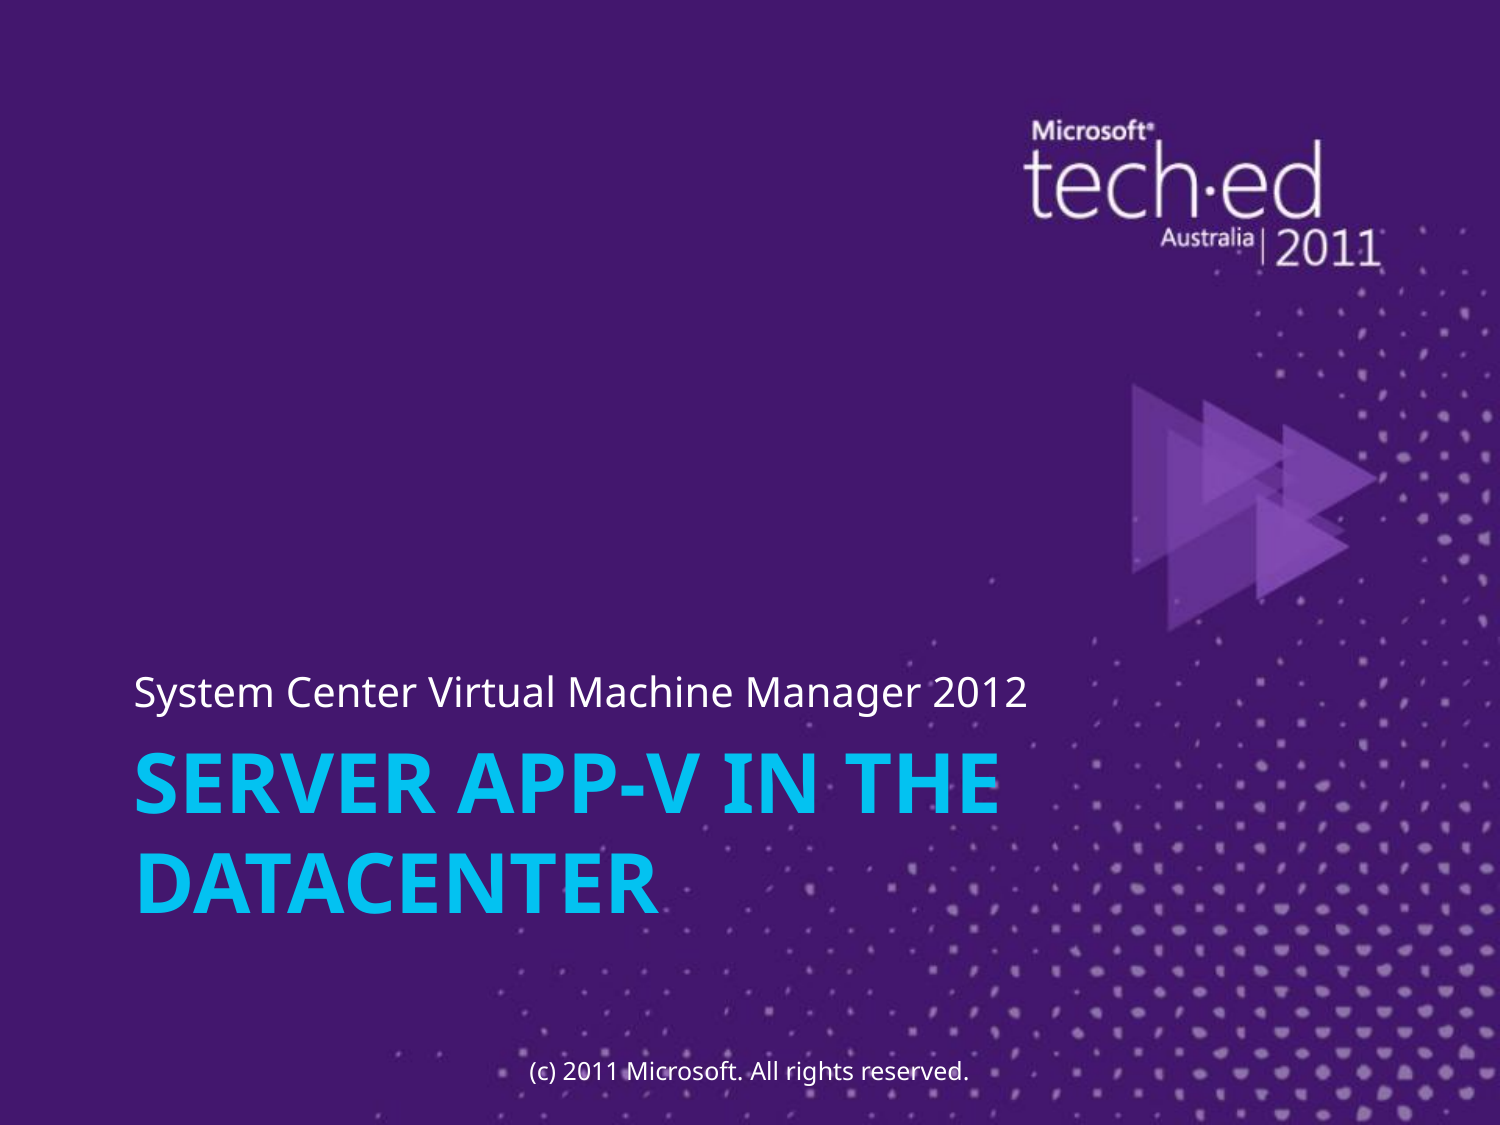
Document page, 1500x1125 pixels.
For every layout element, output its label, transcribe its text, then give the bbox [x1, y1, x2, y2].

list System Center Virtual Machine Manager 2012 [118, 476, 1394, 723]
picture [0, 0, 1500, 1125]
title Server app-v in the datacenter [118, 723, 1394, 947]
footer (c) 2011 Microsoft. All rights reserved. [512, 1042, 988, 1103]
